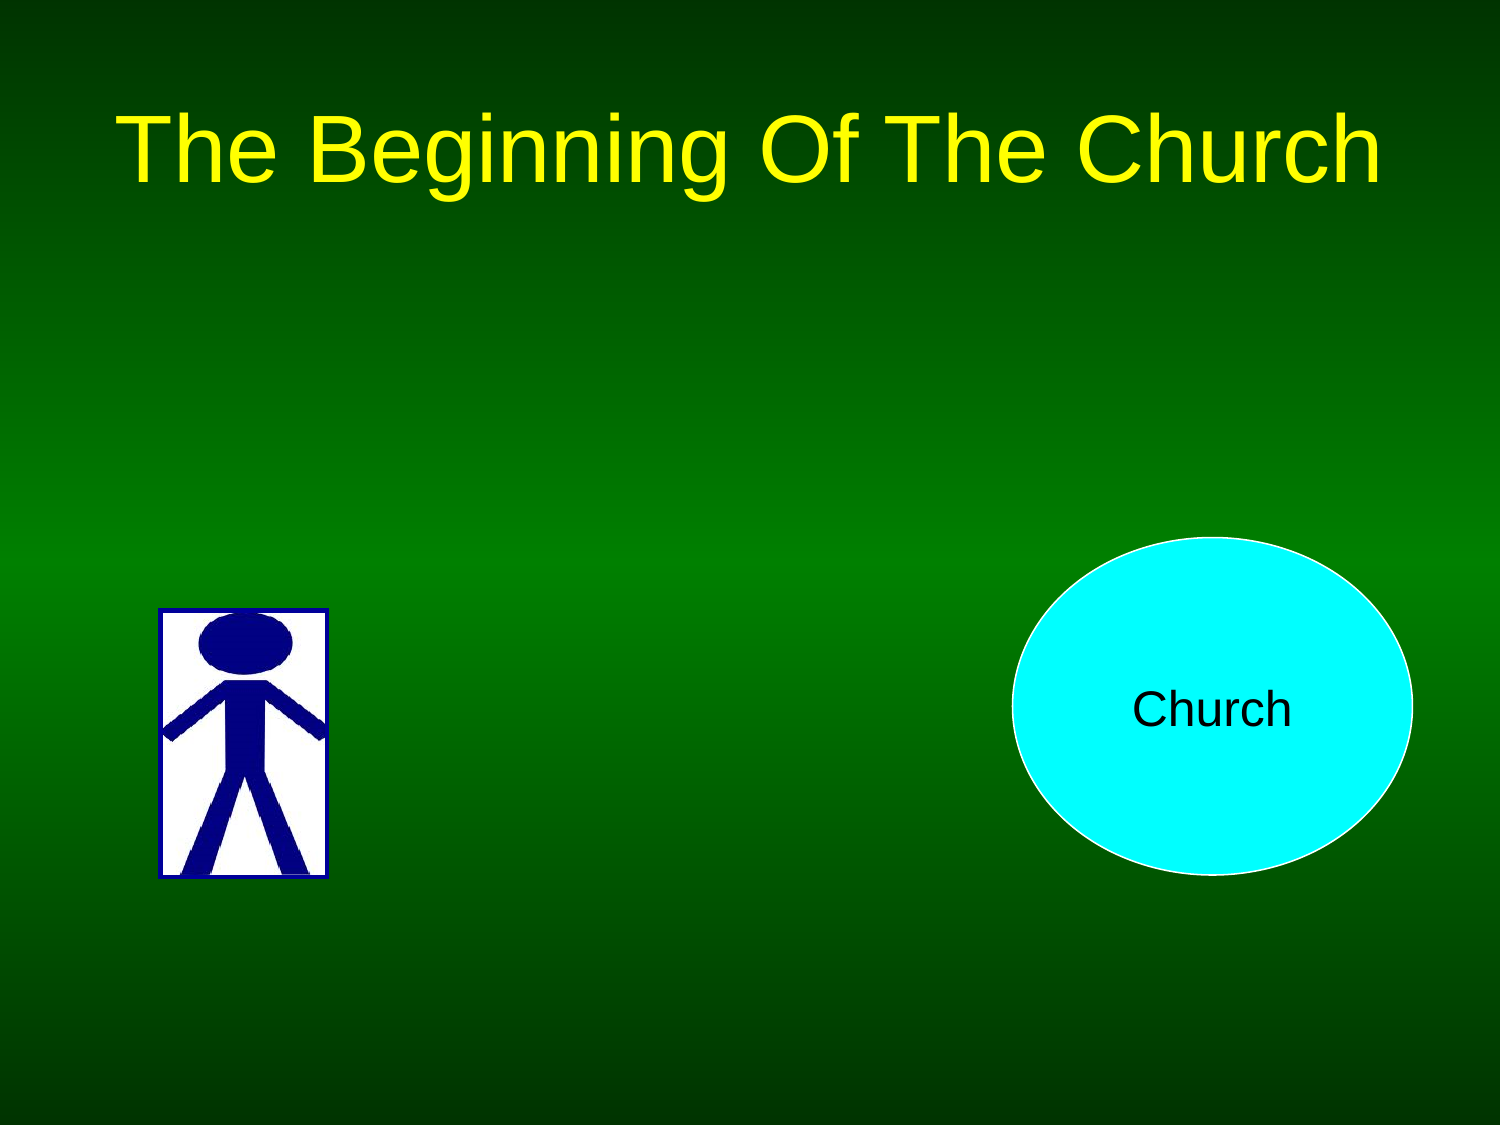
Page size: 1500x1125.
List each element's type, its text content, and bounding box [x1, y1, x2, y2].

title The Beginning Of The Church [37, 50, 1463, 238]
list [162, 612, 326, 876]
text_box Church [1012, 537, 1413, 876]
